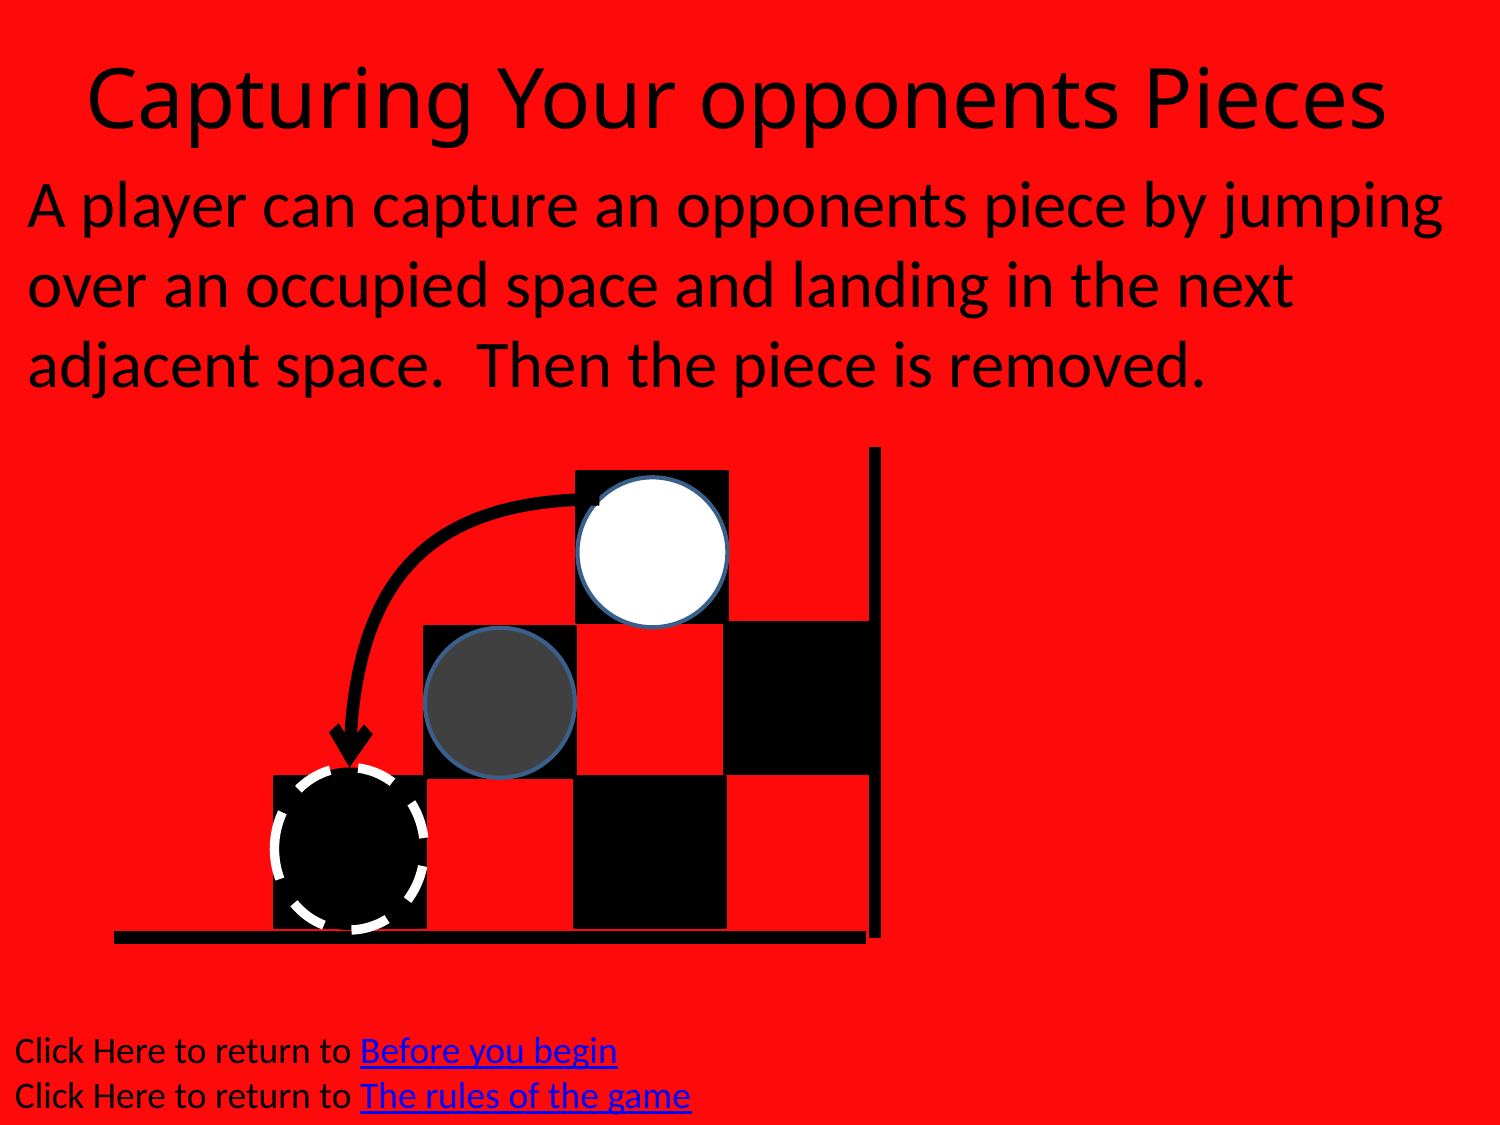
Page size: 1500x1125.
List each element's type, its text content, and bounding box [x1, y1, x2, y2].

text_box [517, 767, 577, 779]
text_box [457, 767, 543, 780]
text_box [340, 508, 609, 759]
text_box [575, 470, 729, 537]
text_box [573, 775, 727, 929]
text_box Capturing Your opponents Pieces [12, 37, 1463, 153]
text_box Click Here to return to Before you begin Click Here to return to The rules of the game [0, 1018, 750, 1124]
text_box [723, 621, 869, 775]
text_box [273, 866, 325, 929]
text_box [366, 855, 427, 929]
text_box [684, 568, 729, 624]
text_box [272, 767, 427, 933]
text_box [423, 767, 483, 779]
text_box [388, 775, 427, 839]
text_box [273, 775, 315, 831]
text_box [600, 475, 730, 630]
text_box A player can capture an opponents piece by jumping over an occupied space and landing in the next adjacent space. Then the piece is removed. [12, 153, 1488, 409]
